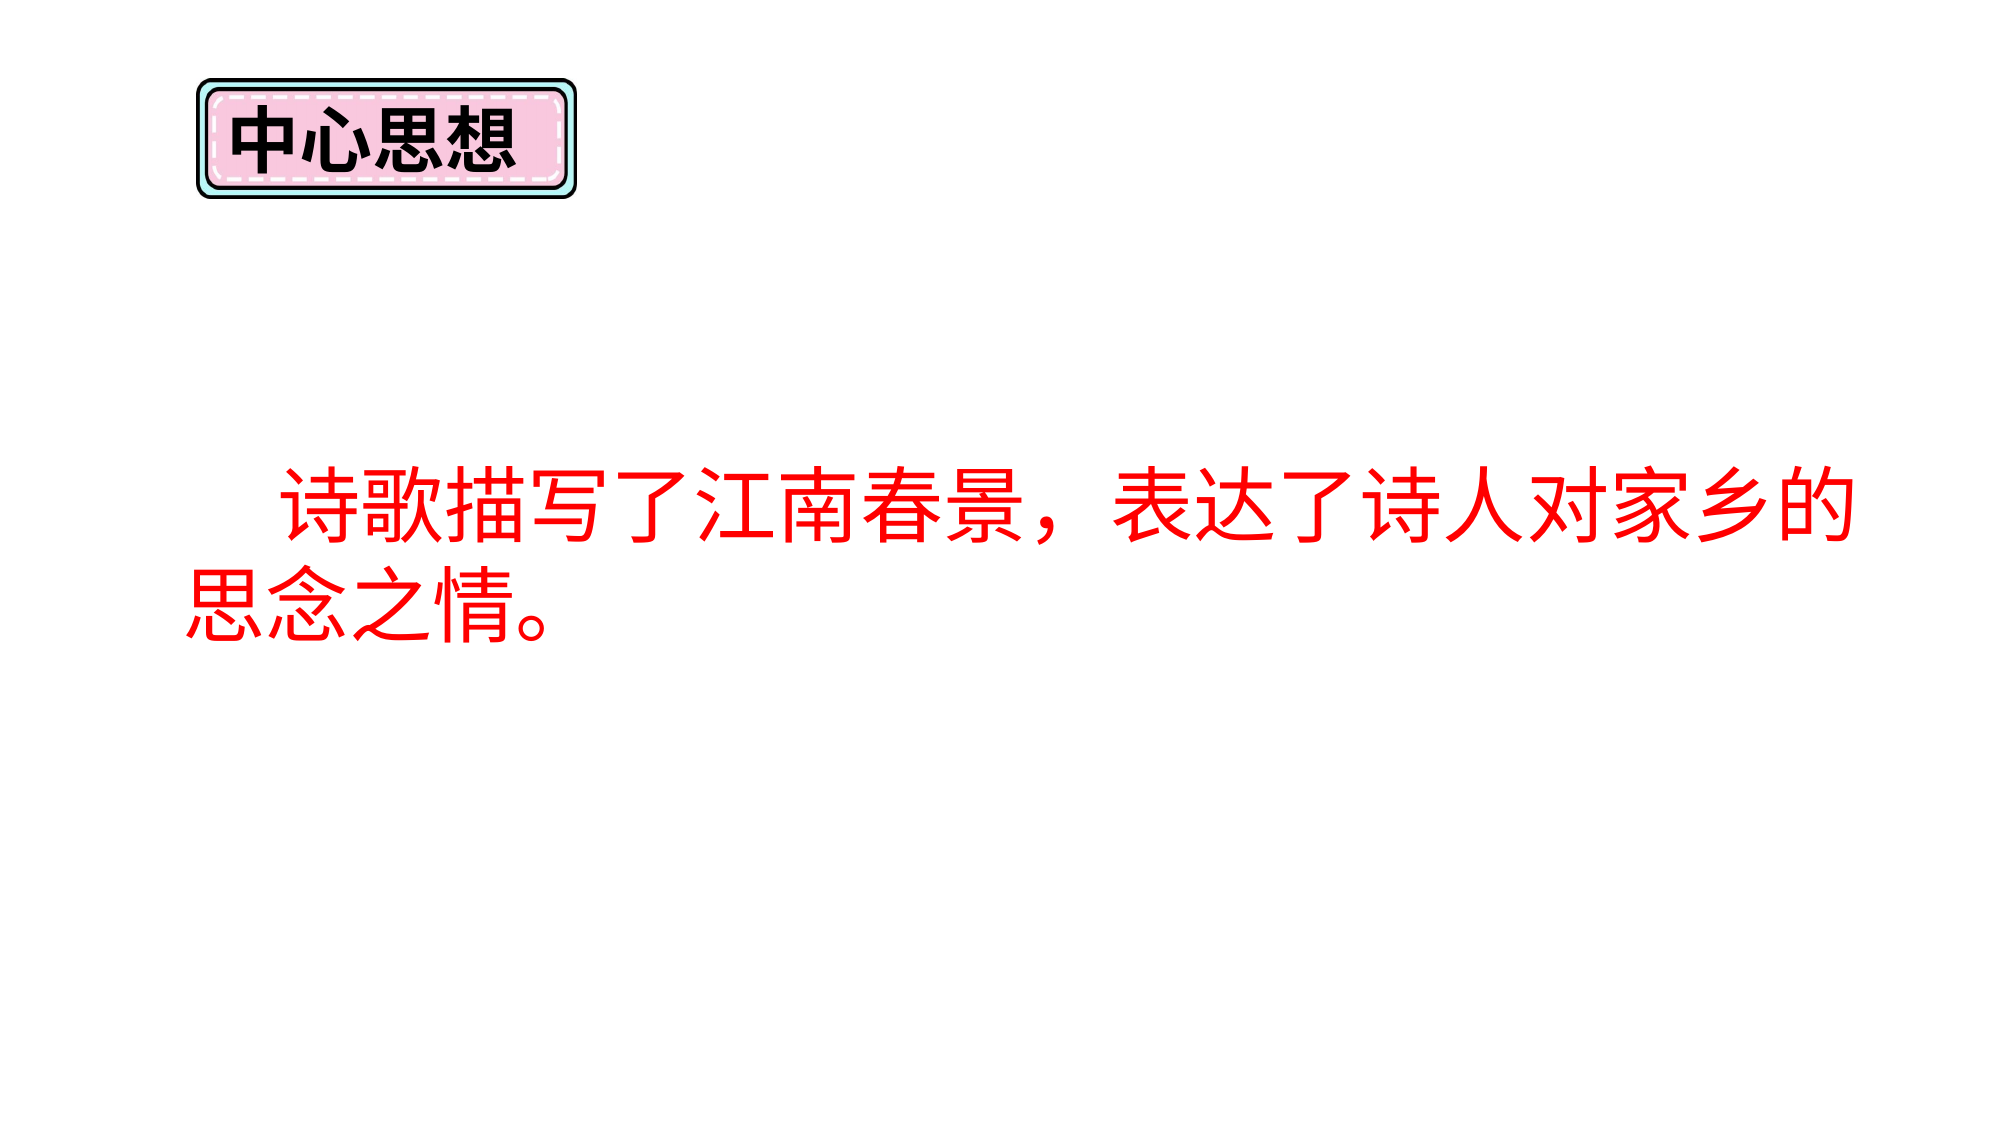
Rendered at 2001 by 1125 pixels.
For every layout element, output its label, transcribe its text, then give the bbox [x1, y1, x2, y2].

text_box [196, 78, 608, 199]
text_box 诗歌描写了江南春景，表达了诗人对家乡的思念之情。 [167, 445, 1887, 660]
